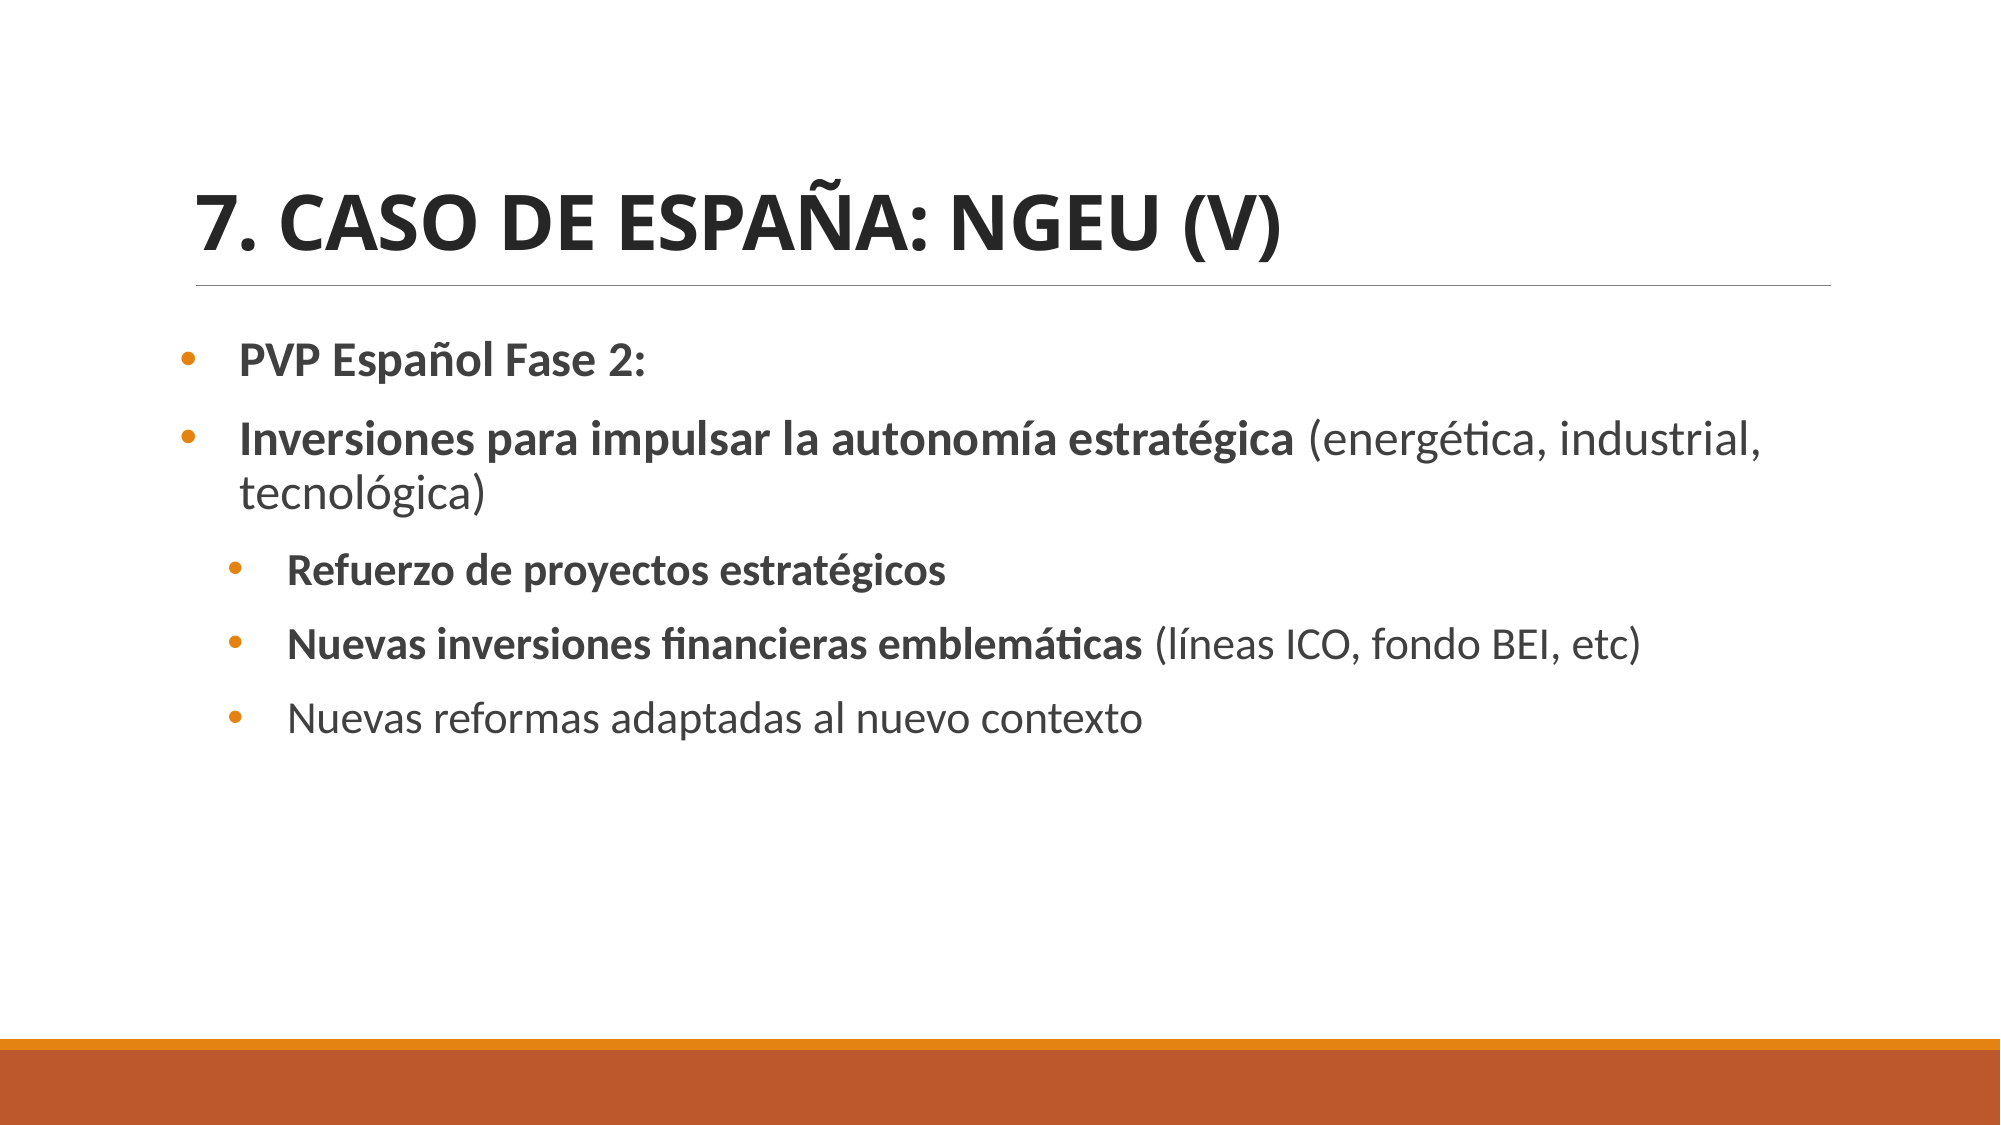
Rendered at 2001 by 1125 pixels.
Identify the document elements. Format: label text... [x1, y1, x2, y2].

text_box 7. CASO DE ESPAÑA: NGEU (V) [180, 157, 1840, 274]
text_box PVP Español Fase 2: Inversiones para impulsar la autonomía estratégica (energética, industrial, tecnológica) Refuerzo de proyectos estratégicos Nuevas inversiones financieras emblemáticas (líneas ICO, fondo BEI, etc) Nuevas reformas adaptadas al nuevo contexto [179, 326, 1830, 894]
